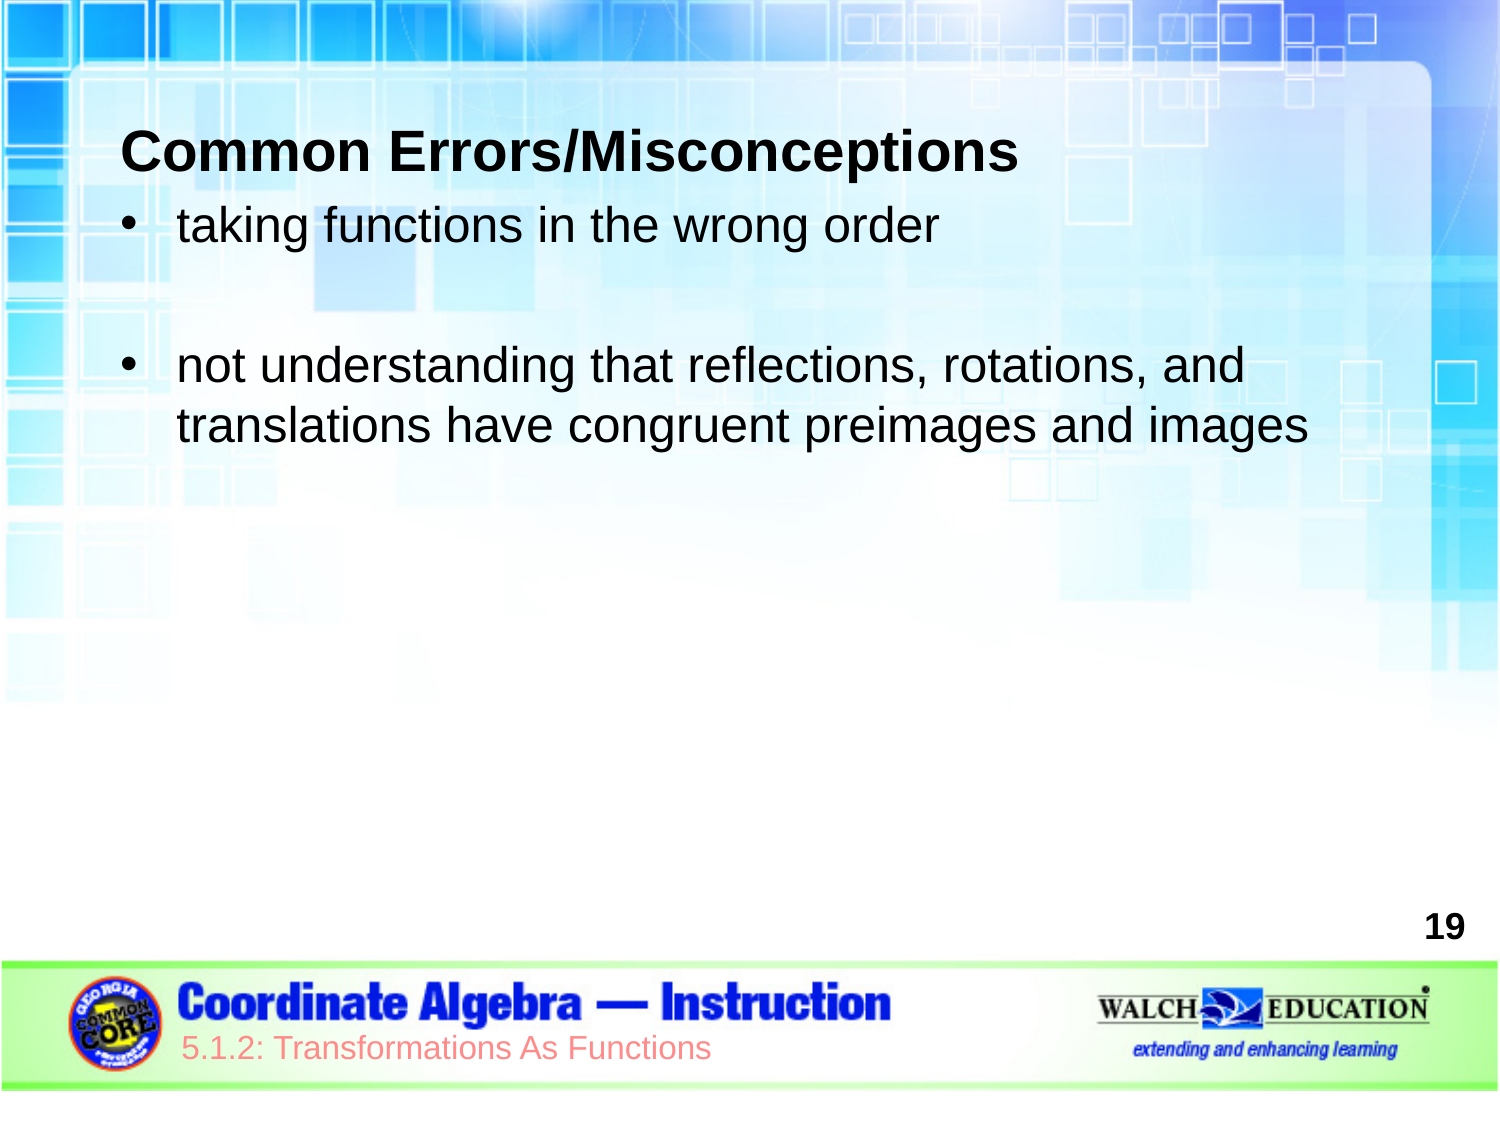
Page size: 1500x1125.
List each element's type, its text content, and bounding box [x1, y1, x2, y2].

slide_number 19 [1361, 901, 1481, 949]
picture [1, 0, 1500, 1091]
subtitle Common Errors/Misconceptions taking functions in the wrong order not understanding that reflections, rotations, and translations have congruent preimages and images [105, 105, 1394, 925]
footer 5.1.2: Transformations As Functions [166, 1024, 1080, 1069]
